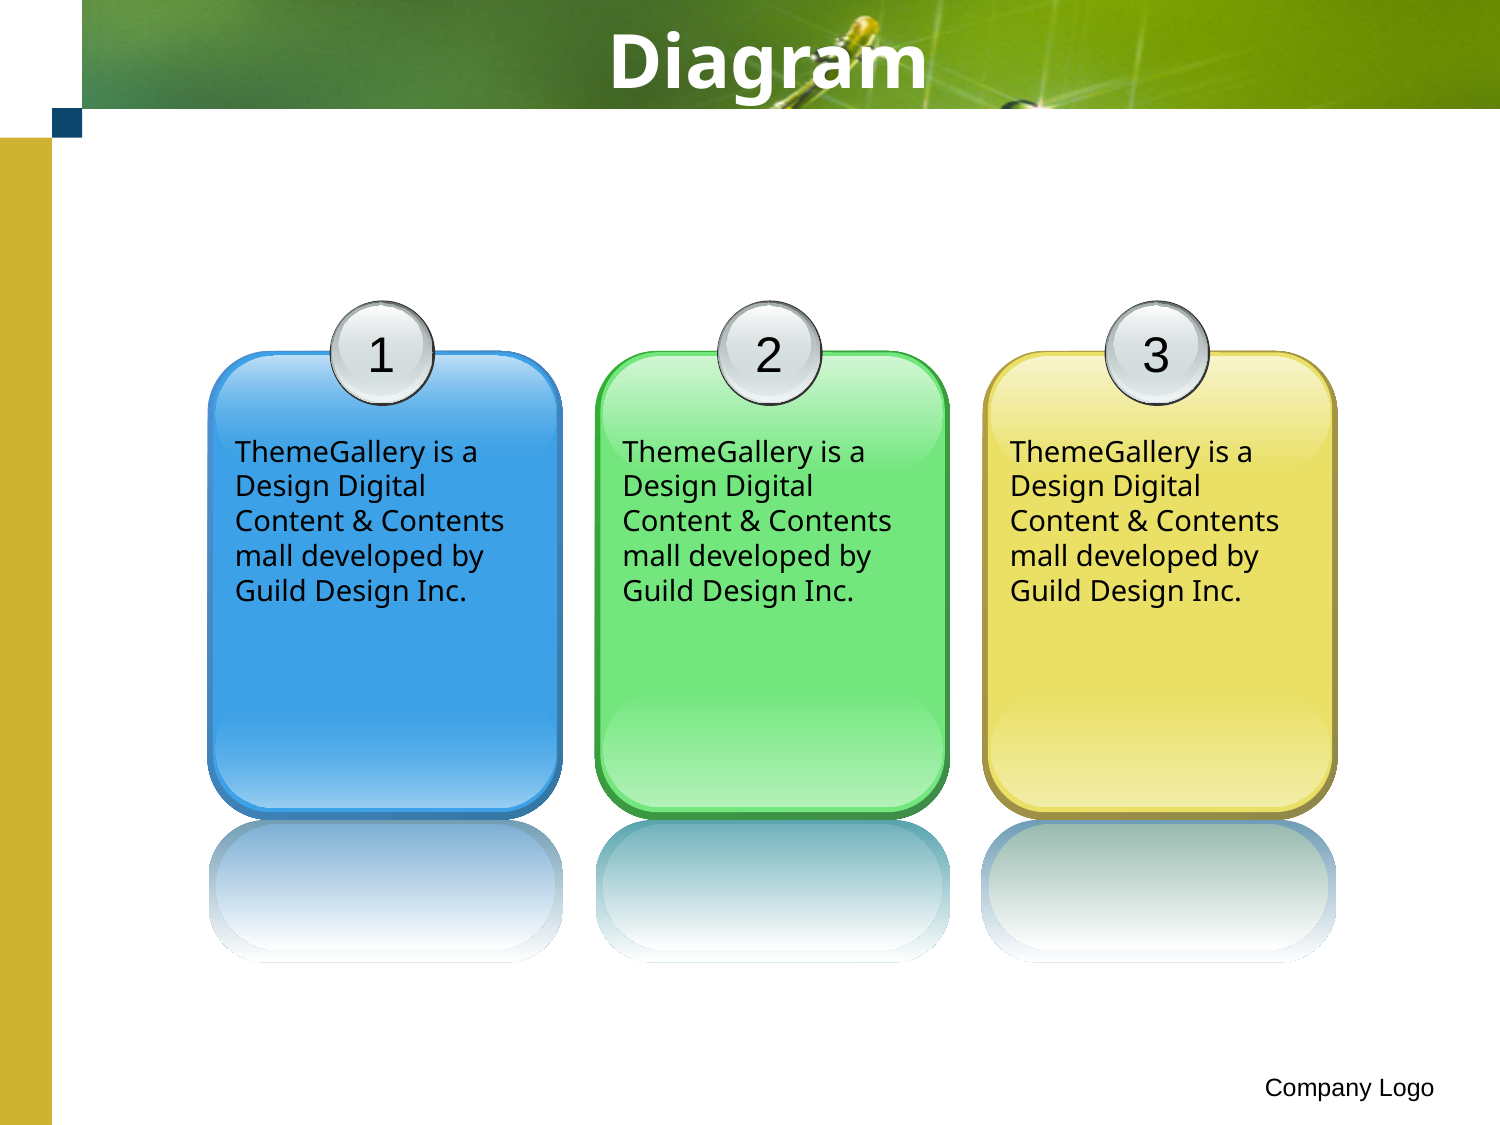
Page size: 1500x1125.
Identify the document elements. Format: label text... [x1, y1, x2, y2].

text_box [981, 300, 1338, 963]
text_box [207, 300, 564, 963]
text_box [595, 300, 951, 963]
footer Company Logo [975, 1064, 1450, 1113]
picture [82, 0, 1500, 109]
title Diagram [87, 12, 1450, 105]
